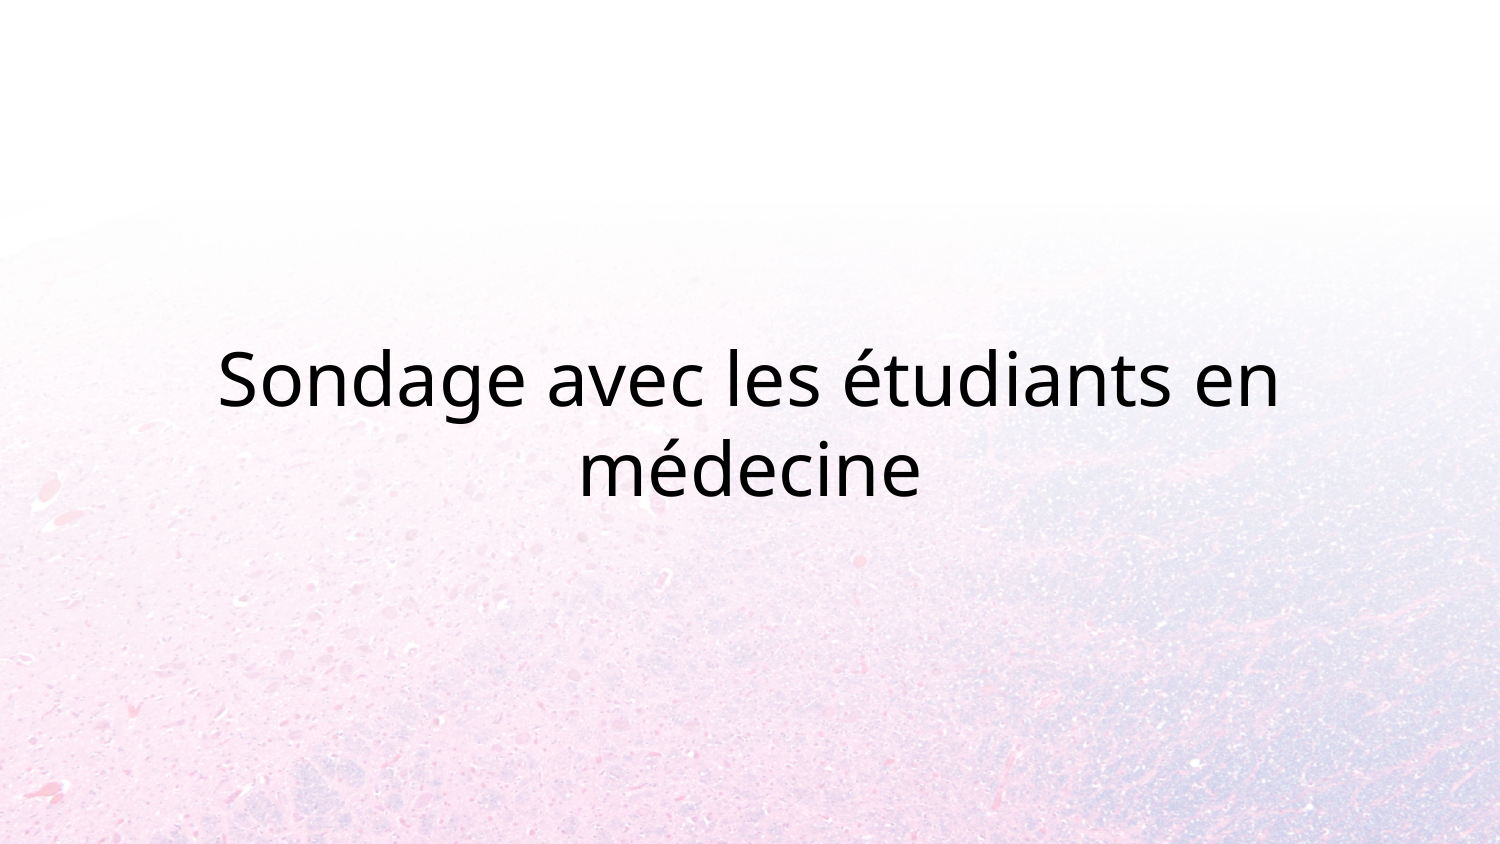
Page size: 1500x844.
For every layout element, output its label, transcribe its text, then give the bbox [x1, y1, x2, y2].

picture [0, 0, 1500, 844]
title Sondage avec les étudiants en médecine [51, 352, 1449, 491]
